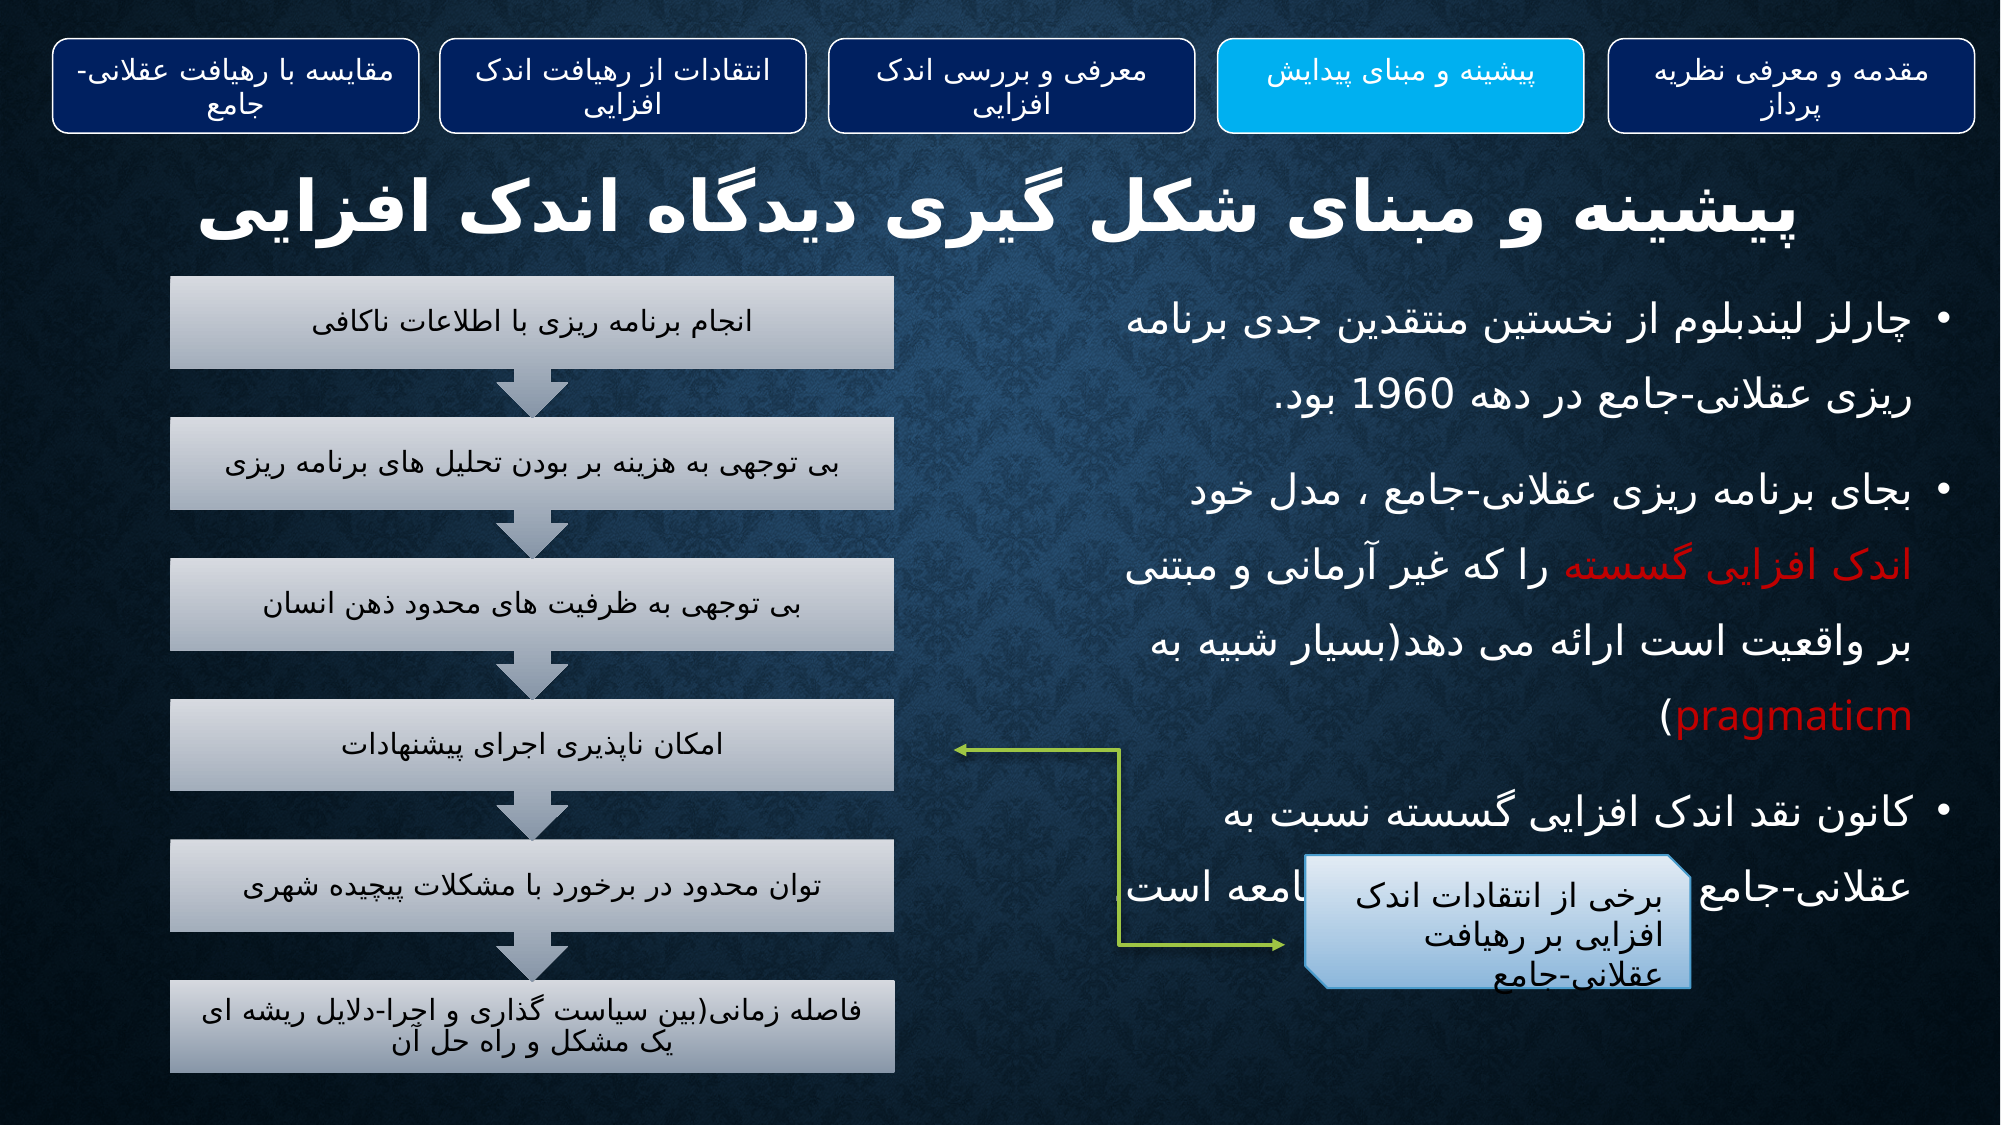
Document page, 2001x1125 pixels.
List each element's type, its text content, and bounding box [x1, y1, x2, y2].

text_box معرفی و بررسی اندک افزایی [828, 38, 1195, 134]
text_box پیشینه و مبنای پیدایش [1217, 38, 1584, 134]
title پیشینه و مبنای شکل گیری دیدگاه اندک افزایی [149, 99, 1849, 318]
text_box برخی از انتقادات اندک افزایی بر رهیافت عقلانی-جامع [1304, 854, 1692, 990]
text_box مقدمه و معرفی نظریه پرداز [1608, 38, 1975, 134]
text_box مقایسه با رهیافت عقلانی-جامع [52, 38, 419, 134]
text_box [169, 274, 895, 1074]
list چارلز لیندبلوم از نخستین منتقدین جدی برنامه ریزی عقلانی-جامع در دهه 1960 بود. بجای برنامه ریزی عقلانی-جامع ، مدل خود اندک افزایی گسسته را که غیر آرمانی و مبتنی بر واقعیت است ارائه می دهد(بسیار شبیه به pragmaticm) کانون نقد اندک افزایی گسسته نسبت به عقلانی-جامع مساله پلورالیسم در جامعه است. [1080, 259, 1967, 1017]
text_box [953, 749, 1286, 946]
text_box انتقادات از رهیافت اندک افزایی [439, 38, 807, 134]
